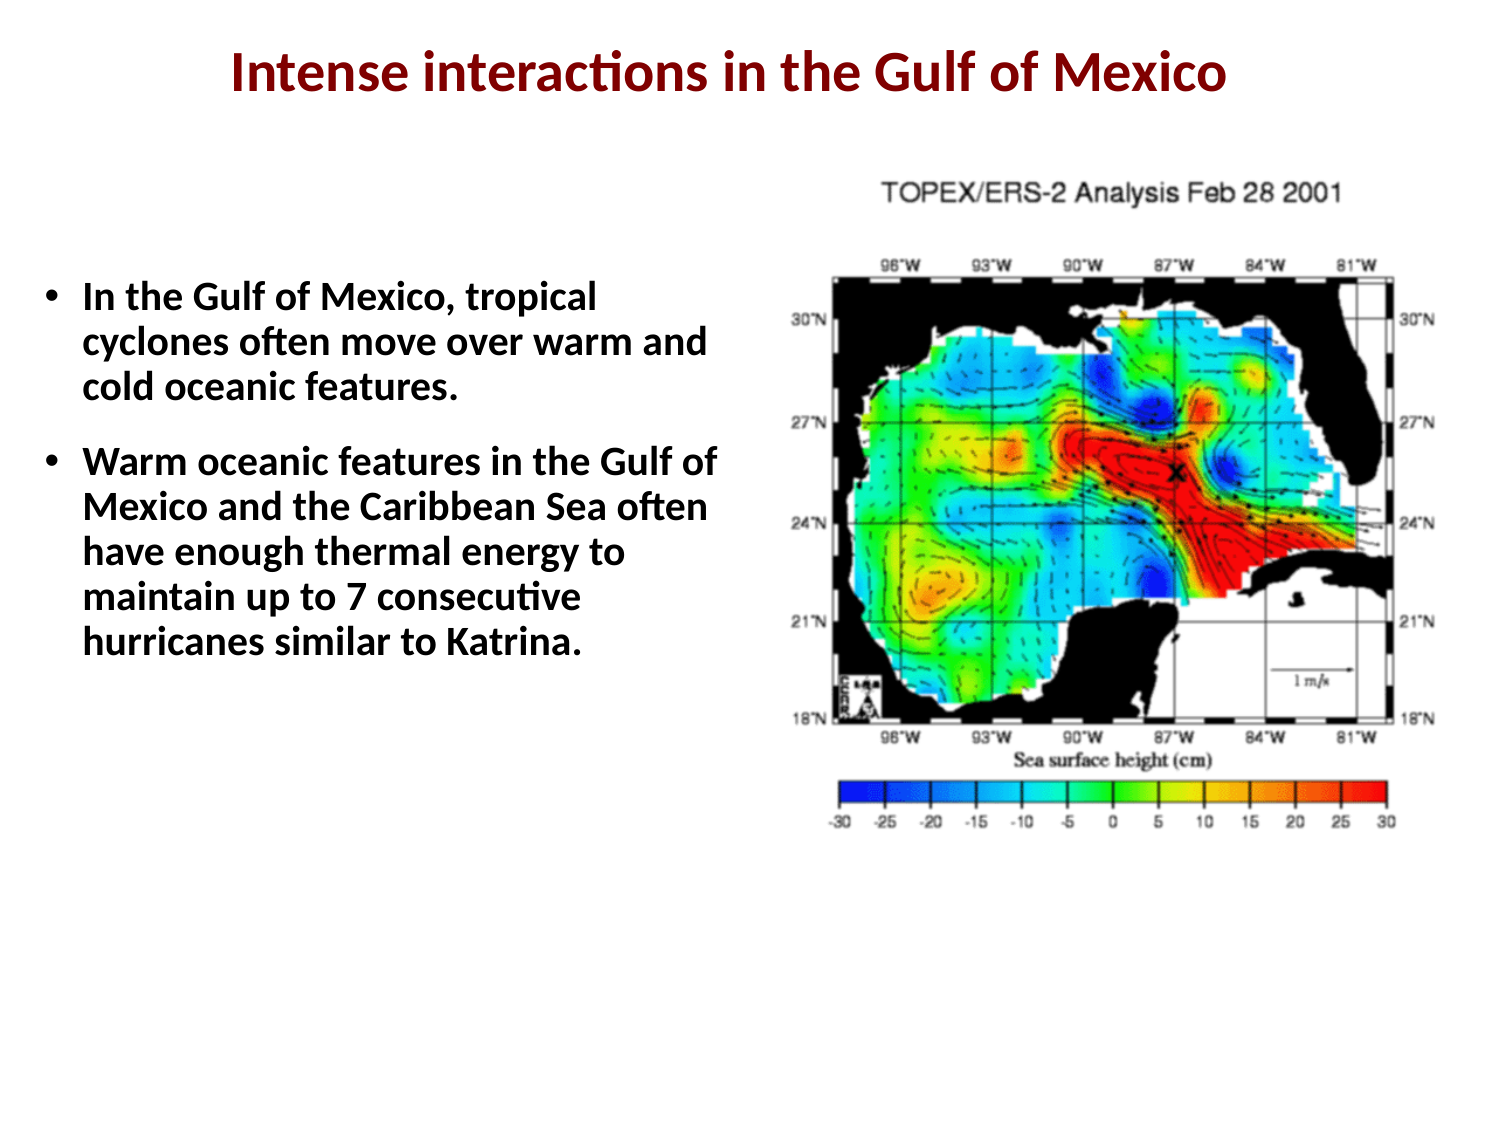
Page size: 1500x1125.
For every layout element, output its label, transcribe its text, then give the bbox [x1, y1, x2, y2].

picture [760, 160, 1457, 845]
title Intense interactions in the Gulf of Mexico [30, 26, 1429, 111]
text_box In the Gulf of Mexico, tropical cyclones often move over warm and cold oceanic features. Warm oceanic features in the Gulf of Mexico and the Caribbean Sea often have enough thermal energy to maintain up to 7 consecutive hurricanes similar to Katrina. [29, 267, 755, 765]
